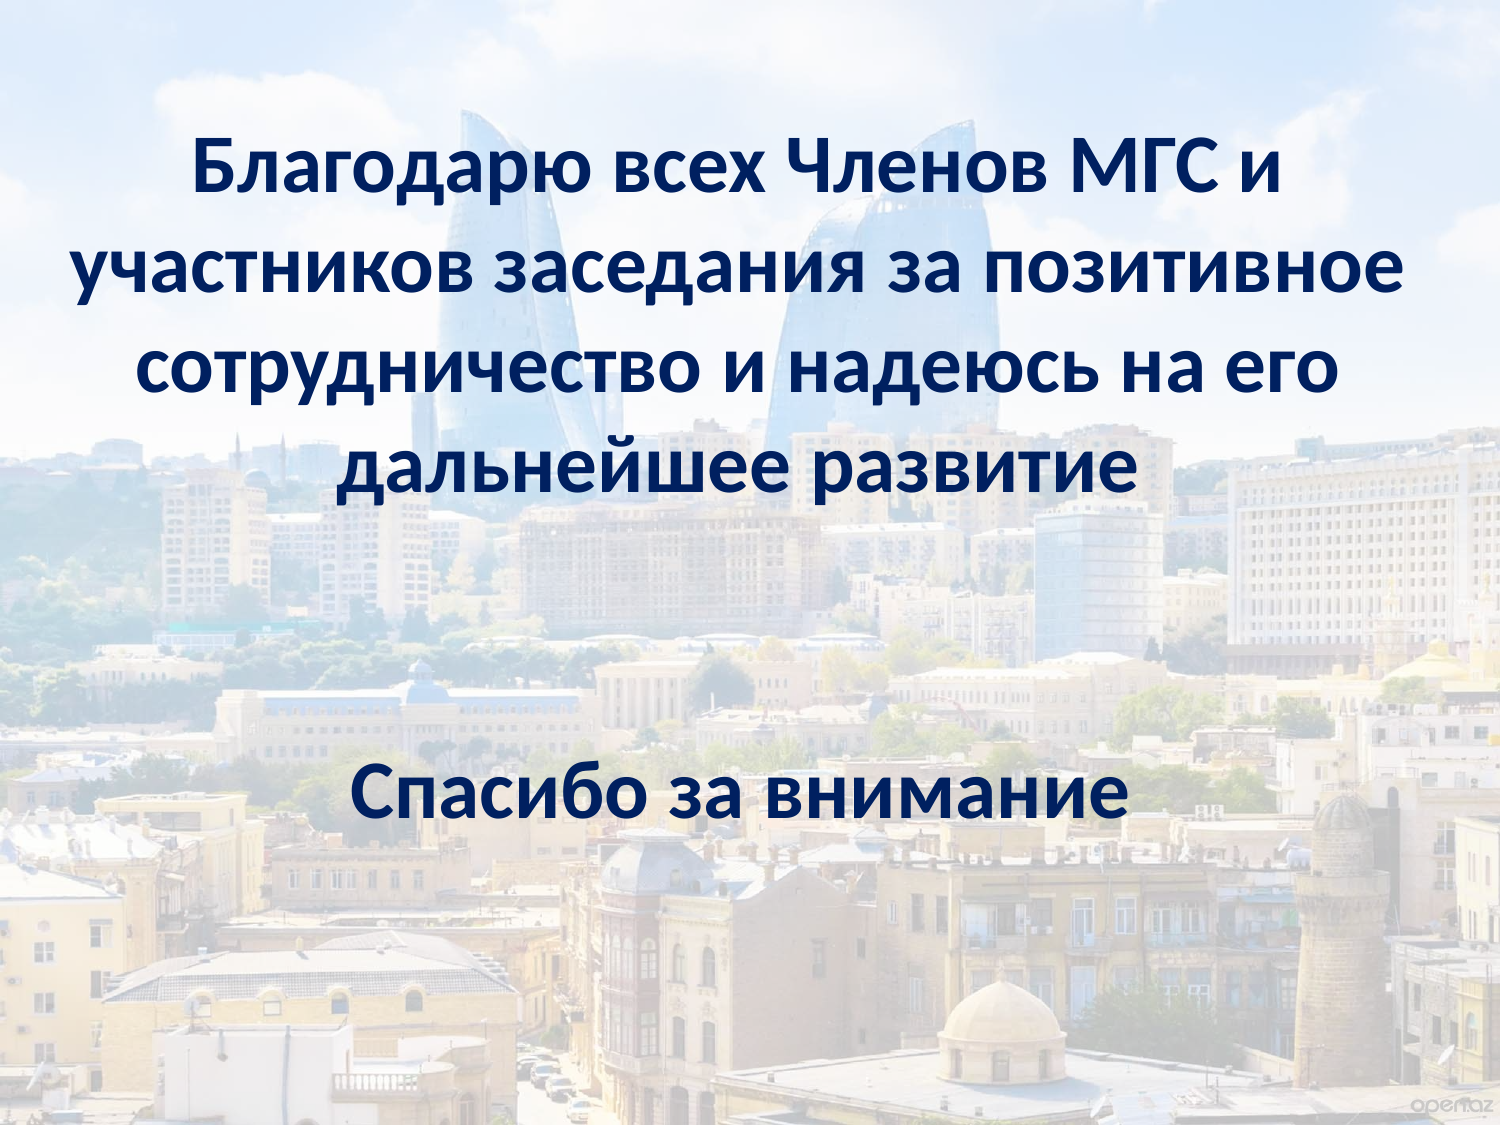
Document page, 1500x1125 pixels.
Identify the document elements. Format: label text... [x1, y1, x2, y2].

subtitle Благодарю всех Членов МГС и участников заседания за позитивное сотрудничество и надеюсь на его дальнейшее развитие [17, 101, 1459, 390]
text_box Спасибо за внимание [0, 727, 1500, 843]
